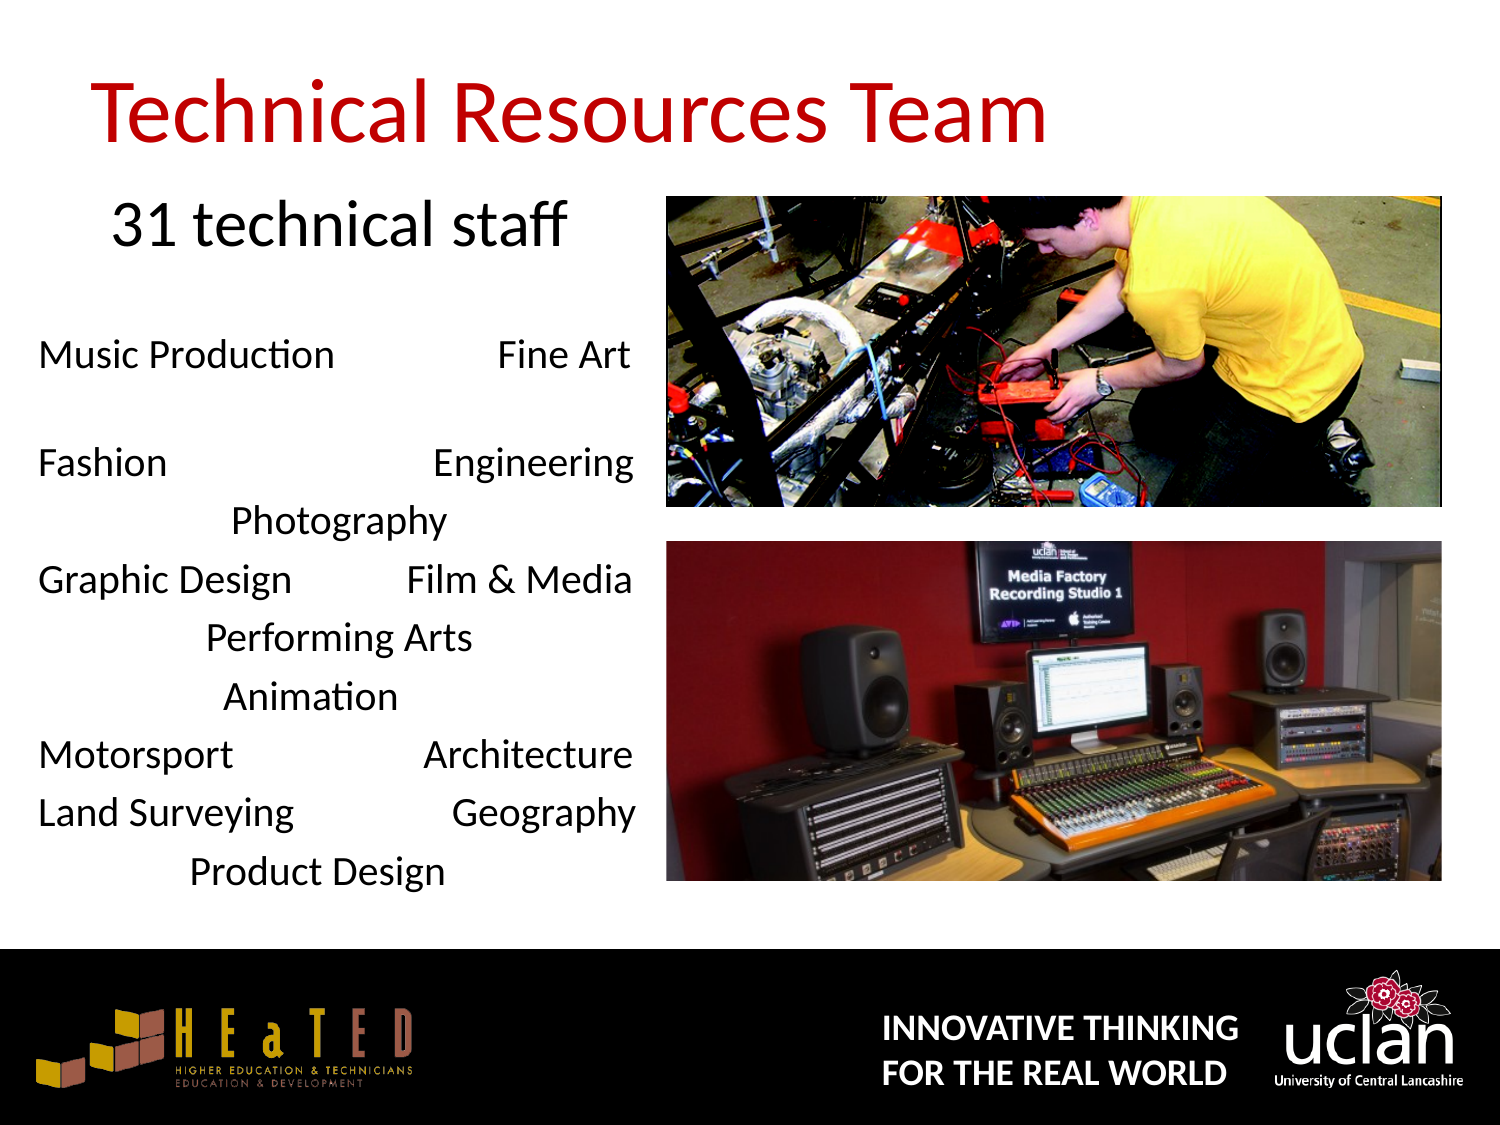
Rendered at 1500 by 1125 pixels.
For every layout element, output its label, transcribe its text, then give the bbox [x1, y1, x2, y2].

title Technical Resources Team [75, 11, 1425, 200]
text_box 31 technical staff Music Production Fine Art Fashion Engineering Photography Graphic Design Film & Media Performing Arts Animation Motorsport Architecture Land Surveying Geography Product Design [23, 172, 656, 911]
picture [666, 541, 1442, 881]
picture [1275, 969, 1463, 1088]
picture [36, 1008, 412, 1088]
picture [666, 196, 1442, 507]
